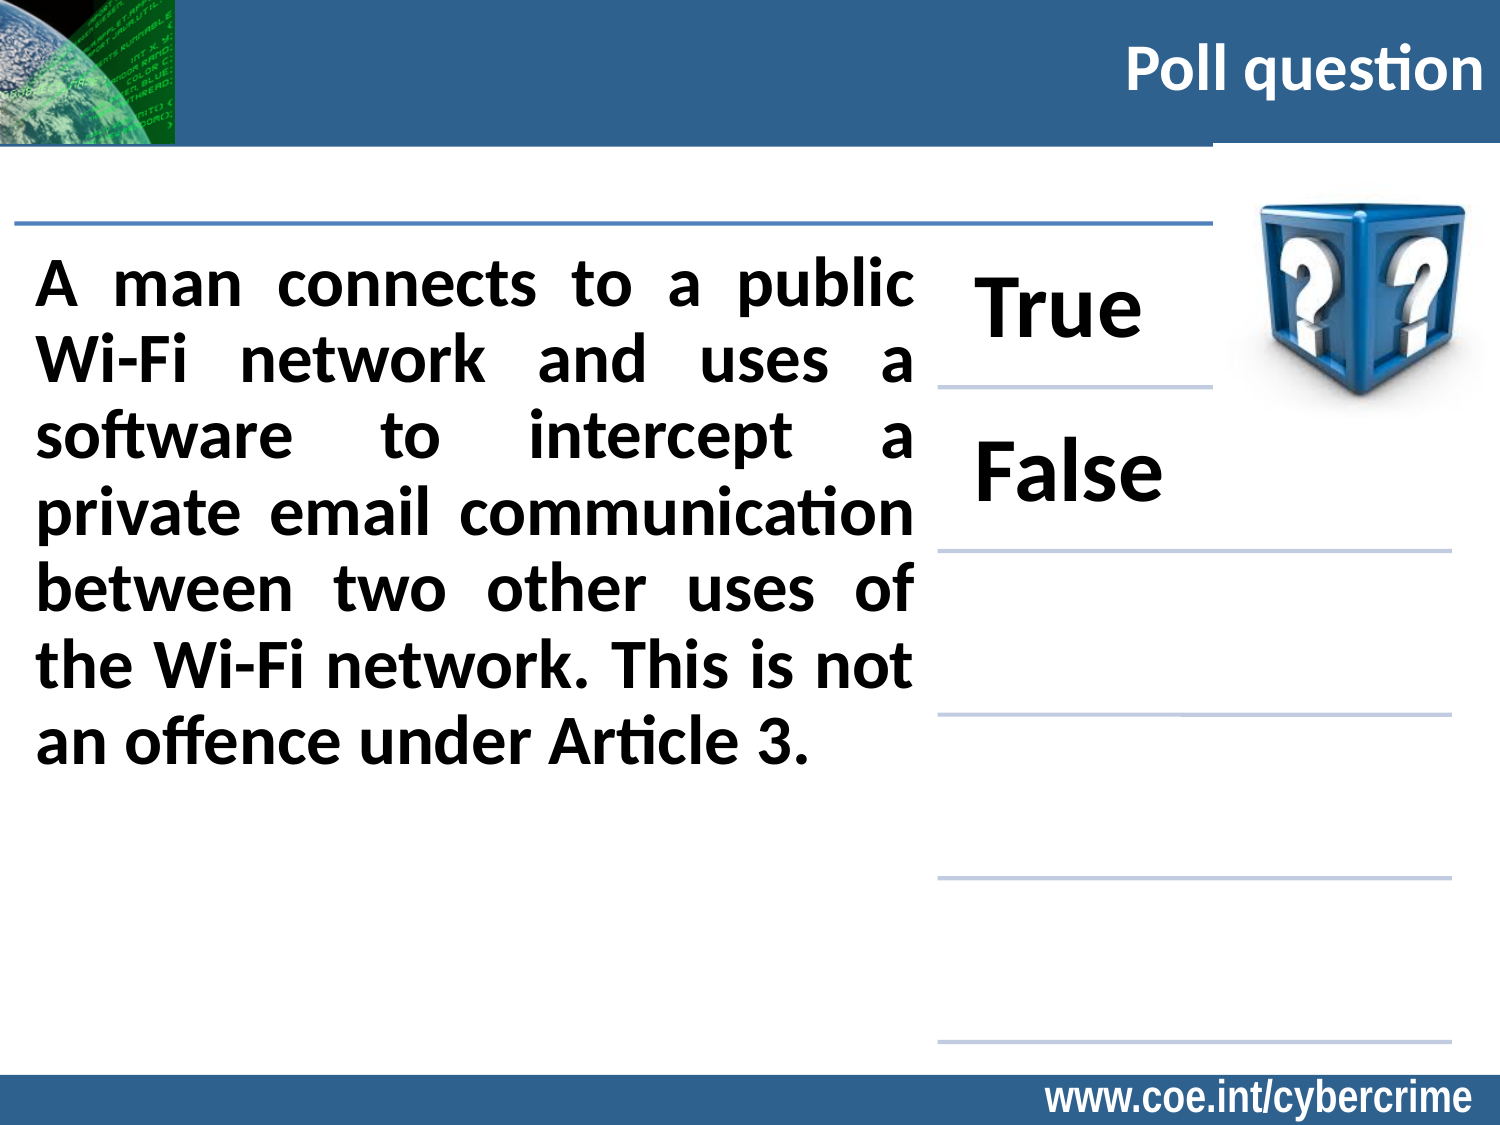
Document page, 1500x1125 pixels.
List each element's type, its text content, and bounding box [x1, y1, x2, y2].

picture [1212, 142, 1500, 434]
text_box www.coe.int/cybercrime [1030, 1059, 1500, 1125]
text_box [14, 222, 1454, 1053]
picture [0, 0, 175, 144]
text_box Poll question [177, 0, 1500, 149]
text_box [0, 1073, 1030, 1125]
